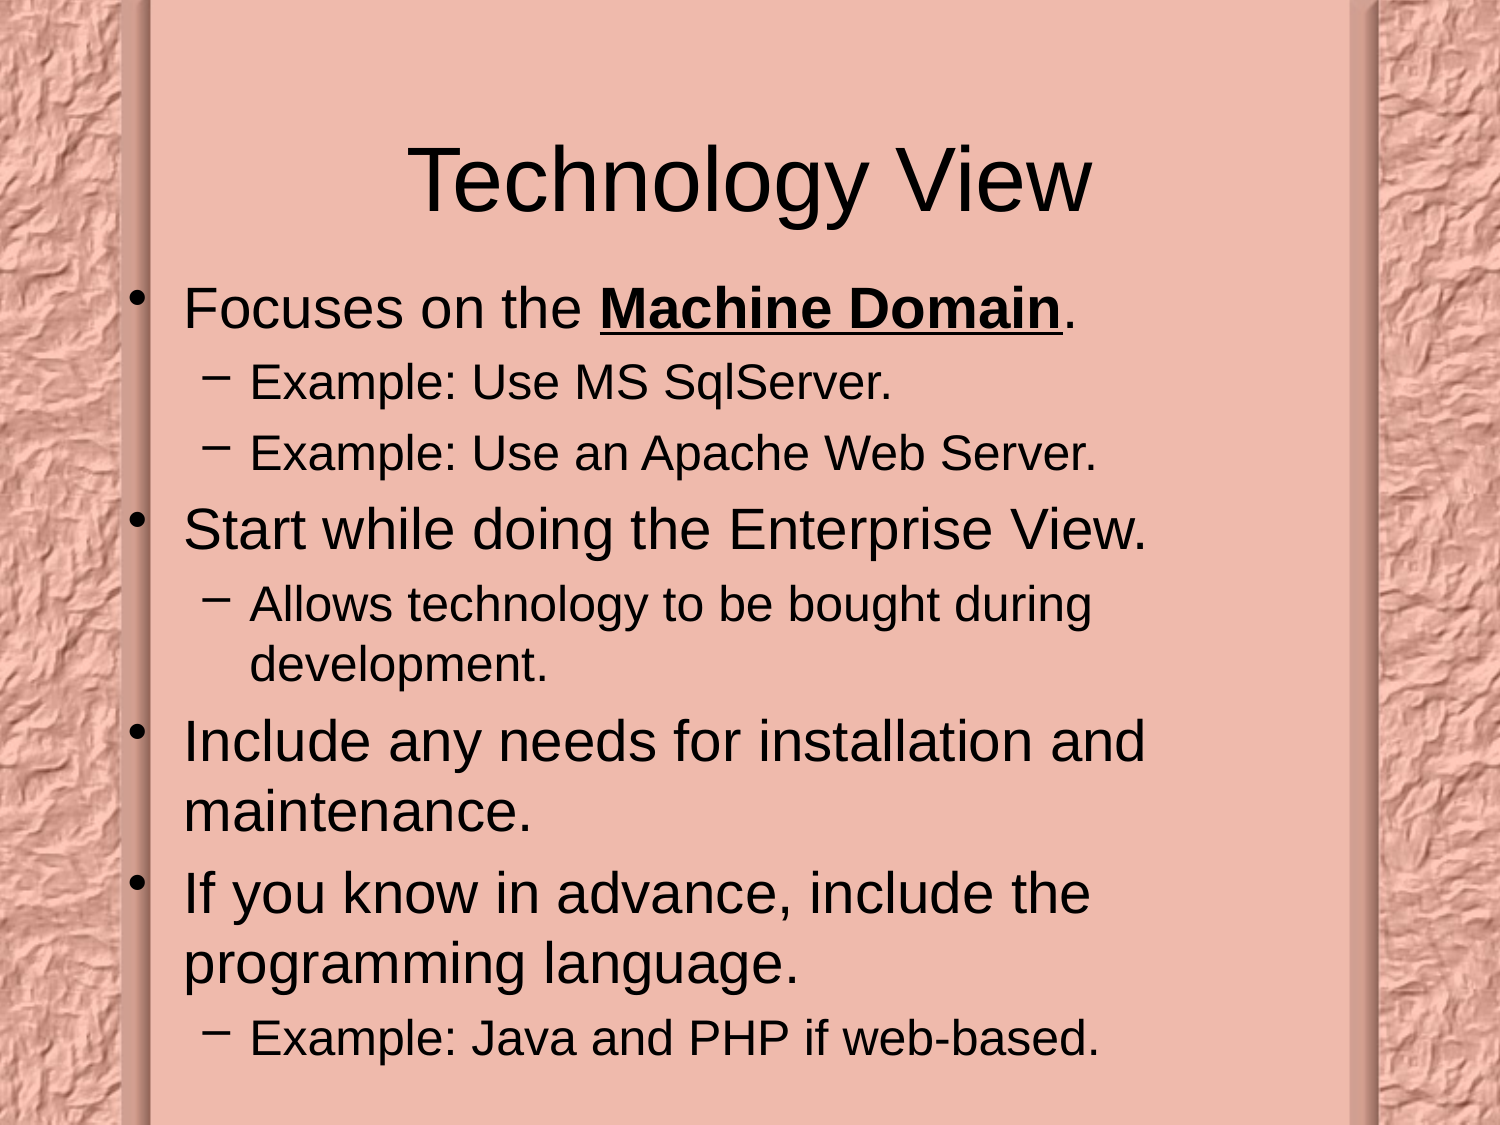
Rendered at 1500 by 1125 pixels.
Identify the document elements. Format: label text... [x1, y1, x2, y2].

picture [0, 0, 1500, 1125]
title Technology View [112, 87, 1388, 262]
list Focuses on the Machine Domain. Example: Use MS SqlServer. Example: Use an Apache Web Server. Start while doing the Enterprise View. Allows technology to be bought during development. Include any needs for installation and maintenance. If you know in advance, include the programming language. Example: Java and PHP if web-based. [112, 262, 1388, 1076]
